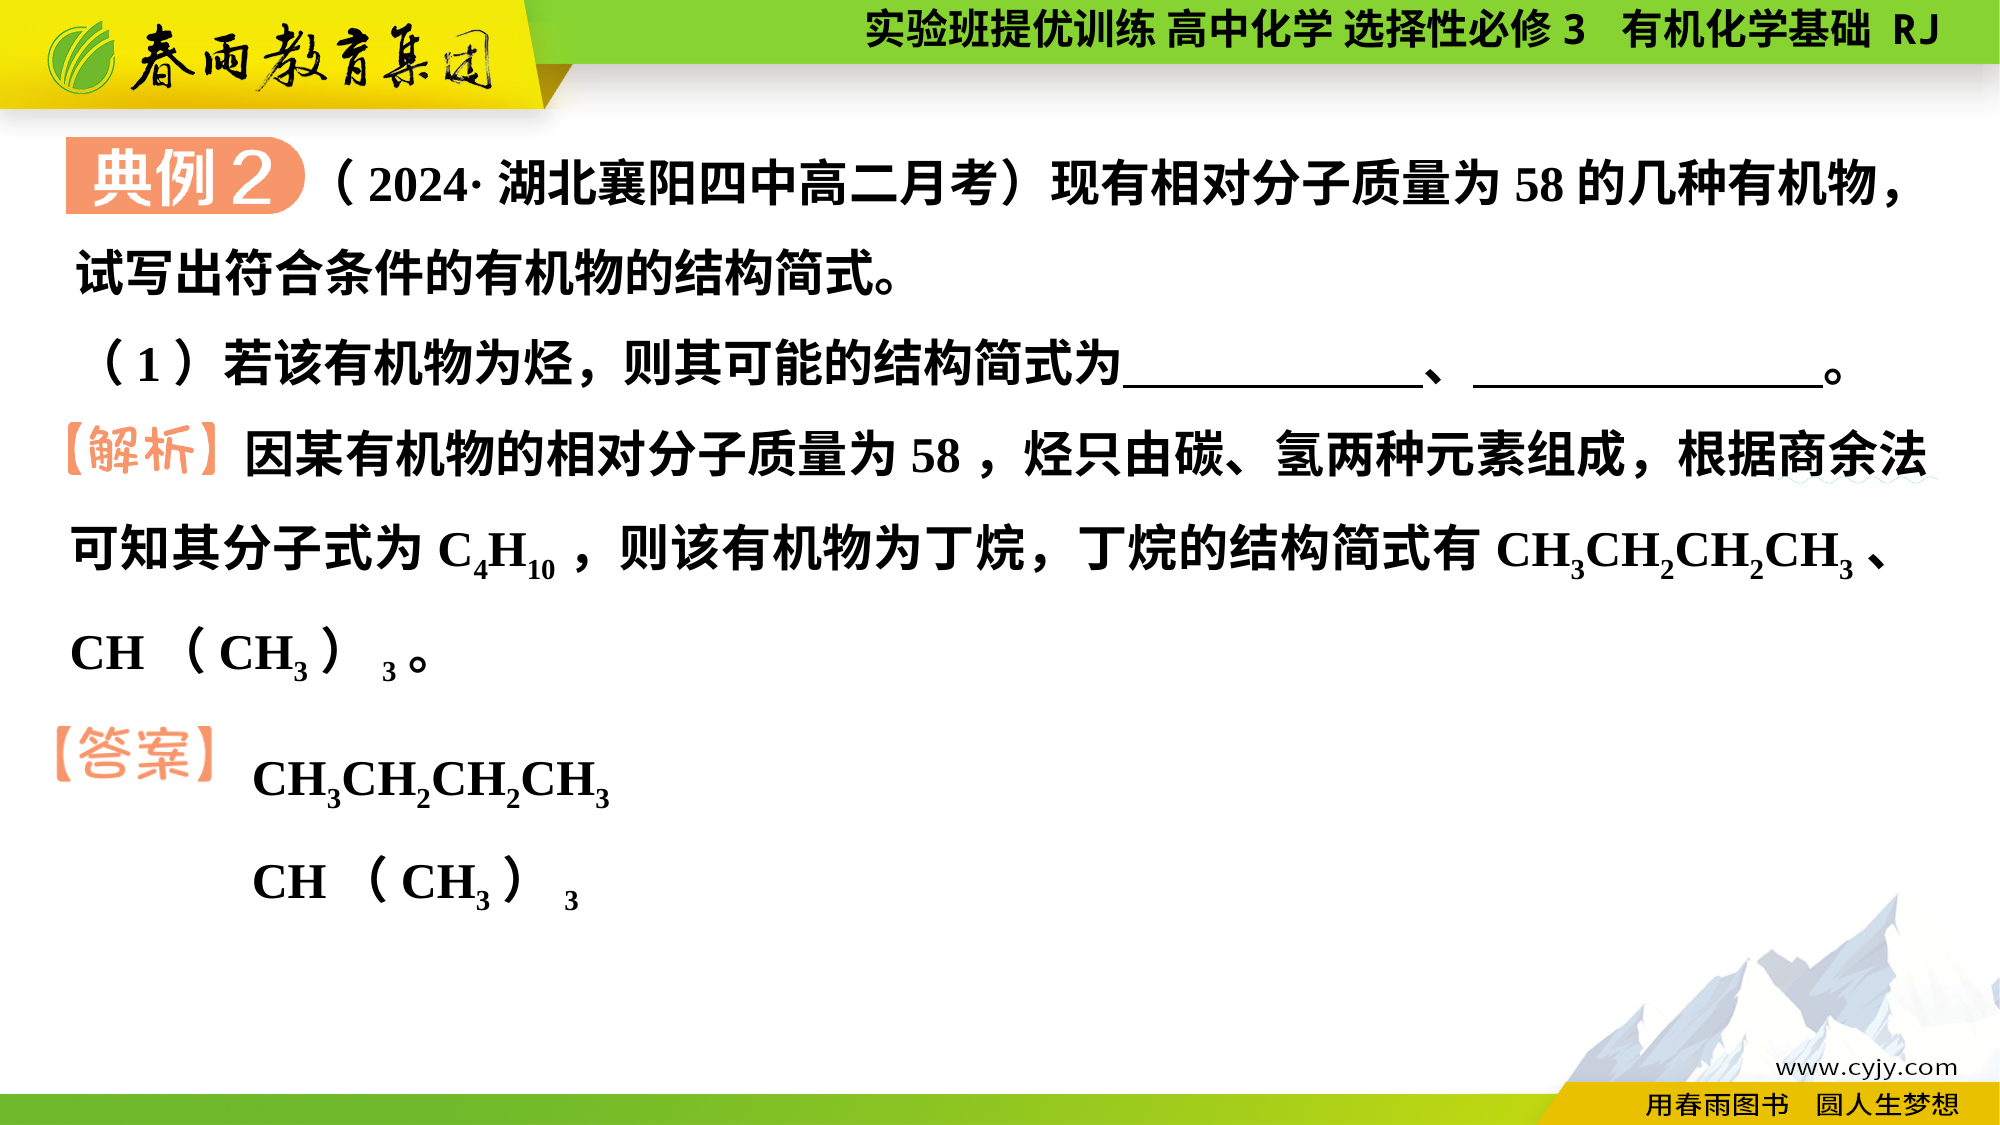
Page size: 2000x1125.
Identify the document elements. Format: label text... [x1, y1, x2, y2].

list （2024·湖北襄阳四中高二月考）现有相对分子质量为58的几种有机物，试写出符合条件的有机物的结构简式。 （1）若该有机物为烃，则其可能的结构简式为 、 。 [59, 113, 1944, 390]
text_box CH3CH2CH2CH3 CH（CH3）3 [237, 704, 955, 822]
picture [0, 0, 2000, 1125]
